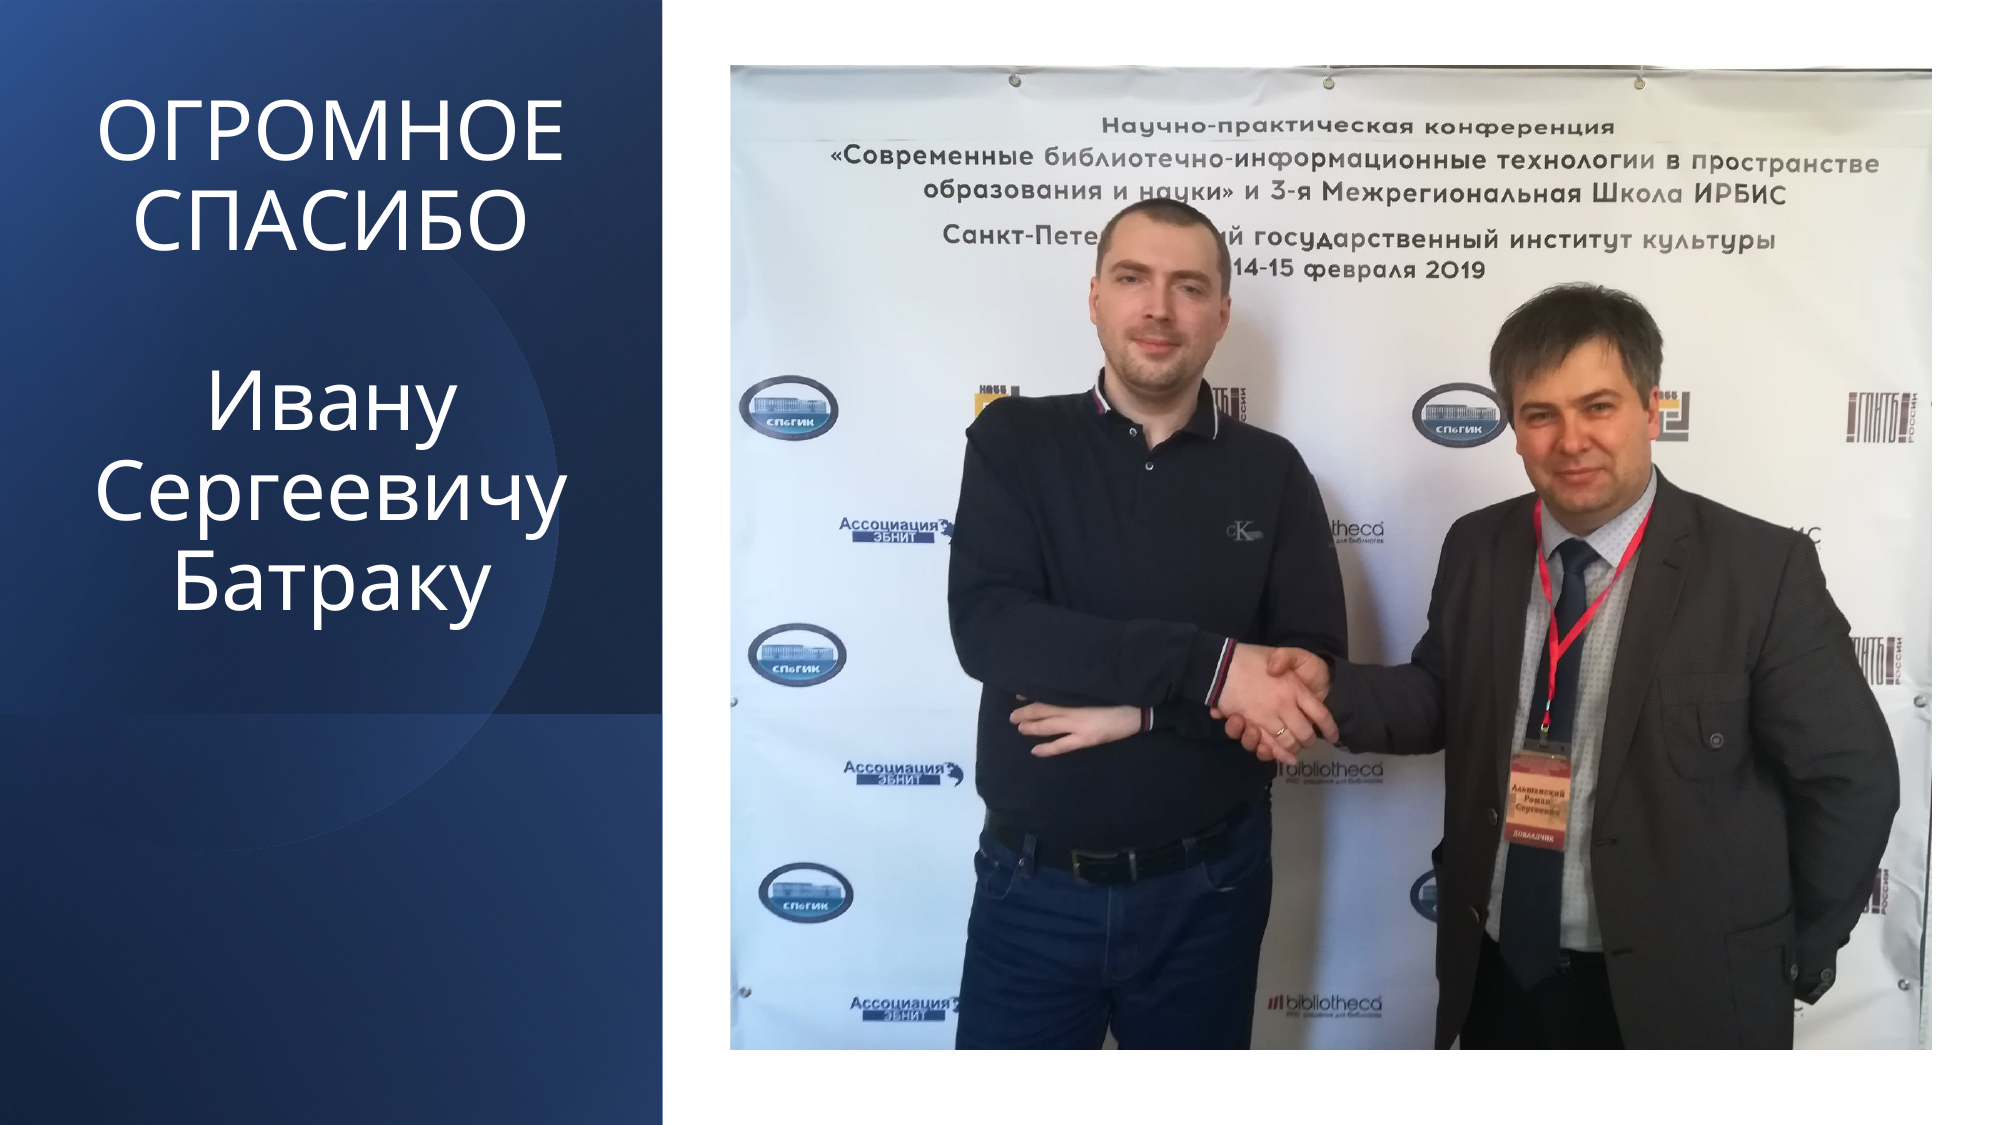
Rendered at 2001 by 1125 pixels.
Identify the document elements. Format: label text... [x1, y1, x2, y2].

title ОГРОМНОЕ СПАСИБО Ивану Сергеевичу Батраку [68, 46, 595, 636]
picture [730, 64, 1932, 1050]
text_box [0, 0, 663, 1125]
